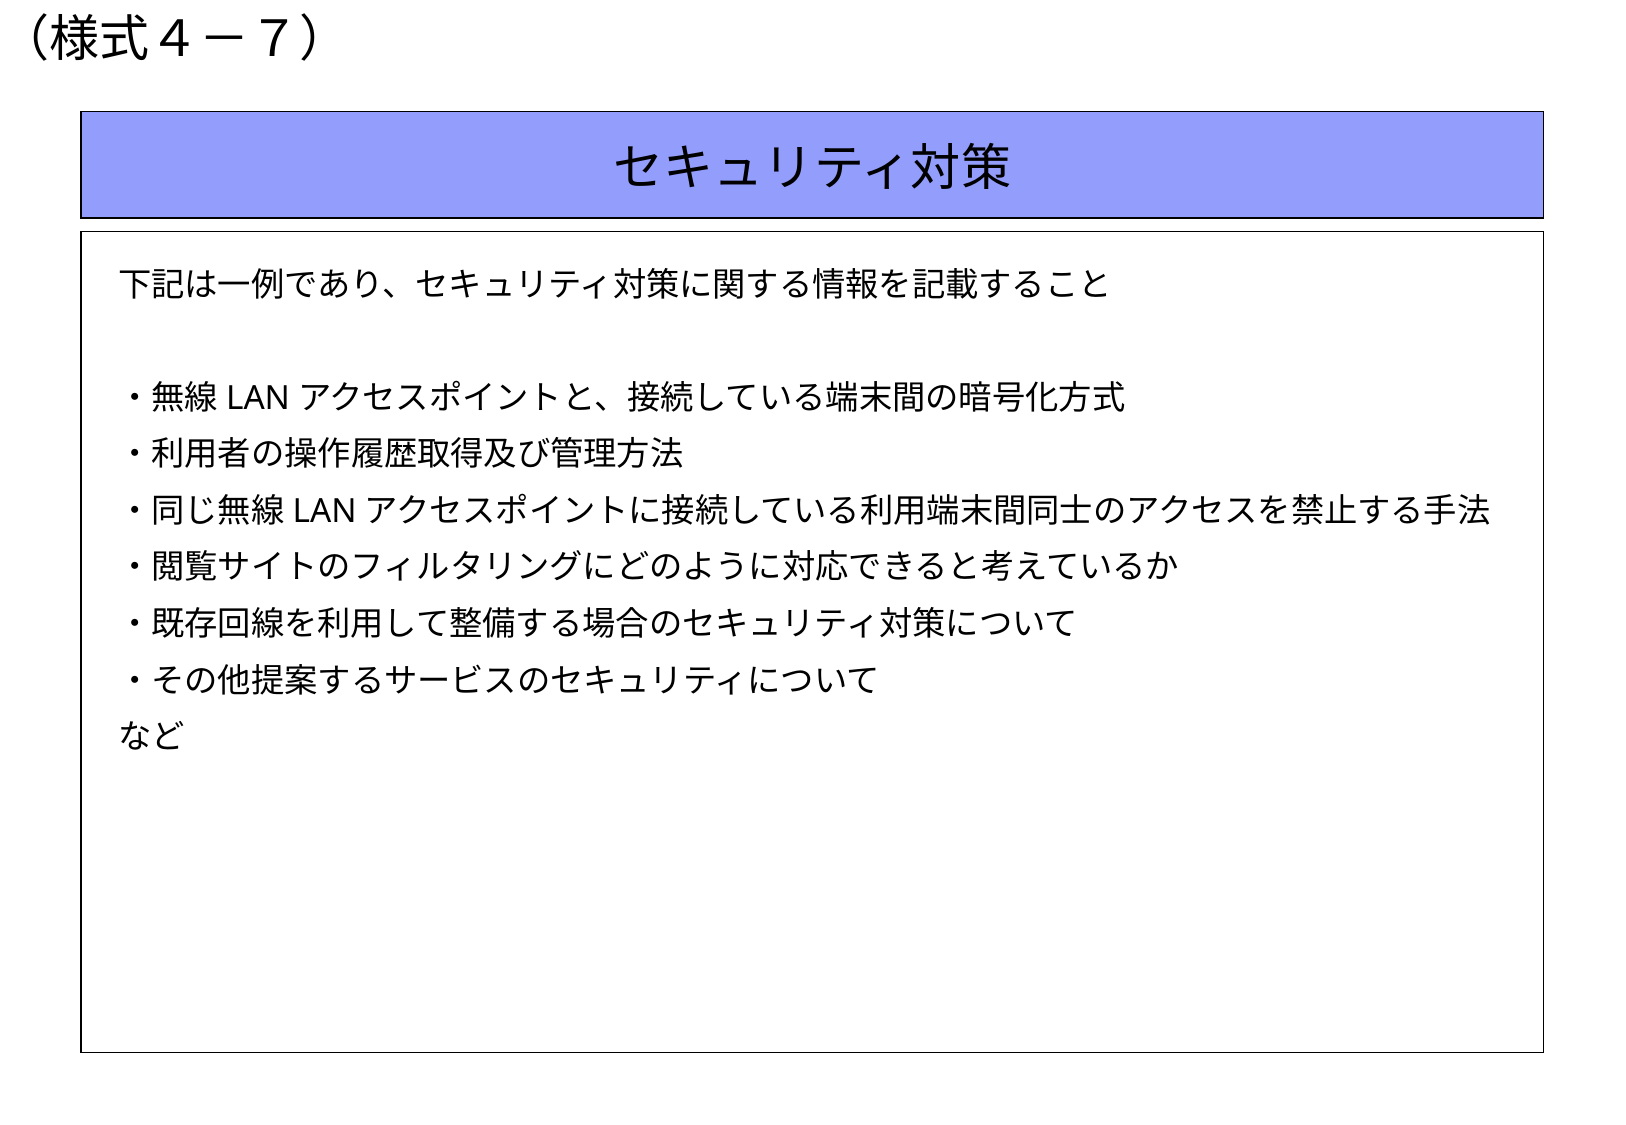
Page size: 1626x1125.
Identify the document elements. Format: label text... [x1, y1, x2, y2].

text_box （様式４－７） [0, 0, 350, 67]
text_box [81, 231, 1544, 1053]
text_box 下記は一例であり、セキュリティ対策に関する情報を記載すること ・無線LANアクセスポイントと、接続している端末間の暗号化方式 ・利用者の操作履歴取得及び管理方法 ・同じ無線LANアクセスポイントに接続している利用端末間同士のアクセスを禁止する手法 ・閲覧サイトのフィルタリングにどのように対応できると考えているか ・既存回線を利用して整備する場合のセキュリティ対策について ・その他提案するサービスのセキュリティについて など [103, 255, 1522, 763]
text_box セキュリティ対策 [81, 111, 1544, 219]
